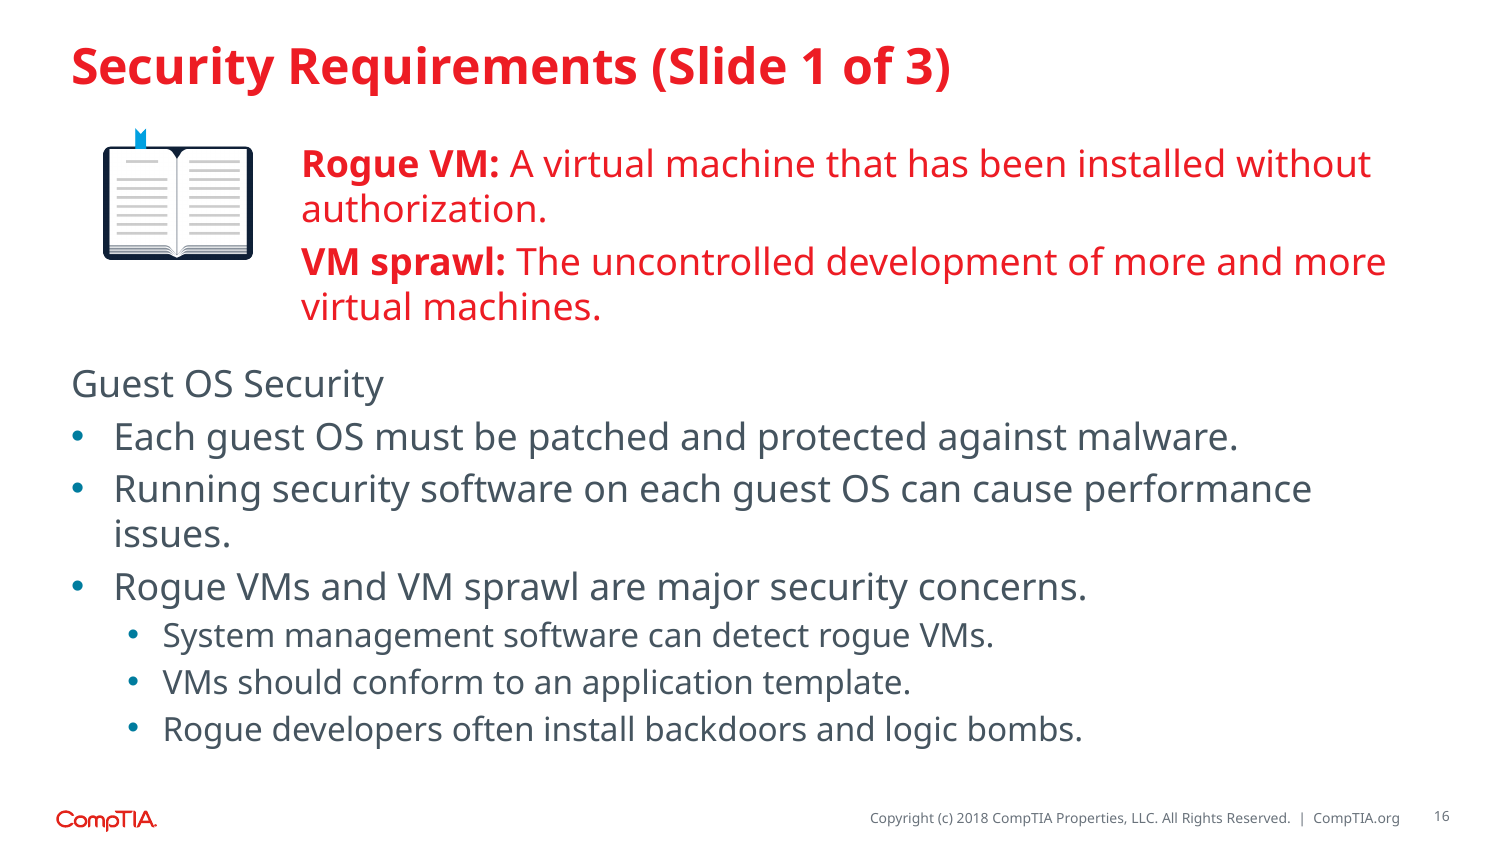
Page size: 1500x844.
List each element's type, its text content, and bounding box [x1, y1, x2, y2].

picture [103, 128, 253, 260]
list Guest OS Security Each guest OS must be patched and protected against malware. Running security software on each guest OS can cause performance issues. Rogue VMs and VM sprawl are major security concerns. System management software can detect rogue VMs. VMs should conform to an application template. Rogue developers often install backdoors and logic bombs. [56, 352, 1444, 741]
list Rogue VM: A virtual machine that has been installed without authorization. VM sprawl: The uncontrolled development of more and more virtual machines. [285, 132, 1444, 227]
title Security Requirements (Slide 1 of 3) [56, 12, 1444, 117]
slide_number 16 [1407, 800, 1450, 835]
